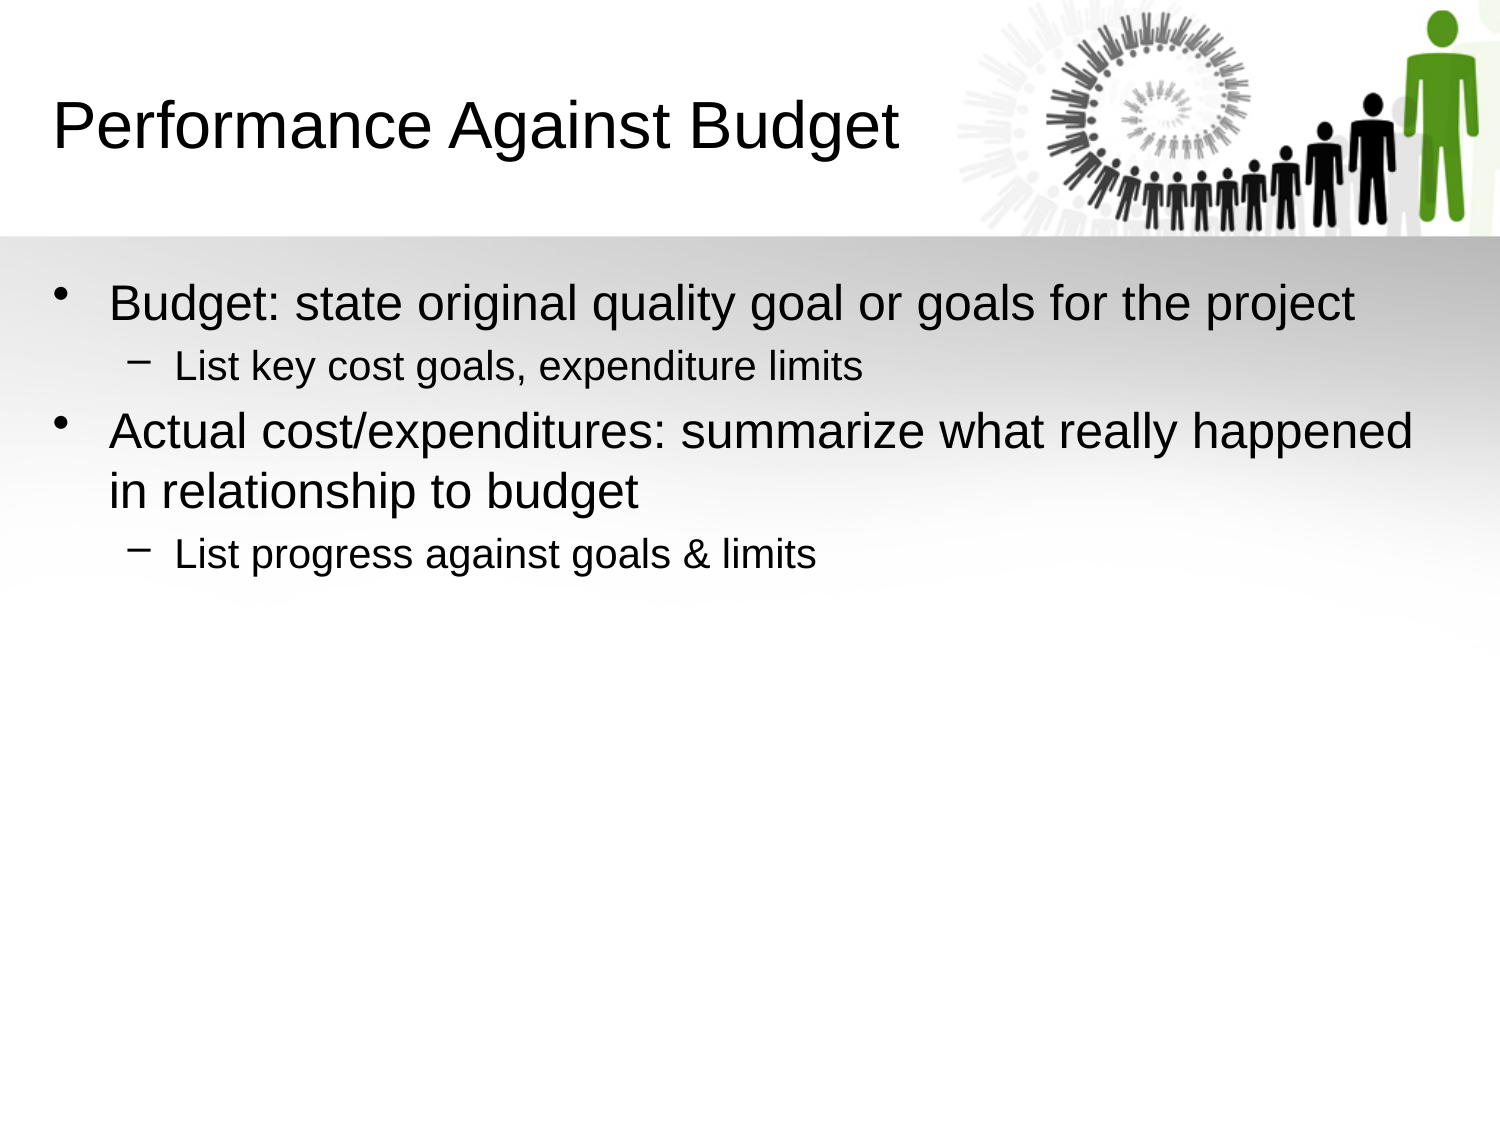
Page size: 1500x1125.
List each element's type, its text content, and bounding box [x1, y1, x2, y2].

picture [0, 0, 1500, 1125]
title Performance Against Budget [37, 21, 1025, 222]
list Budget: state original quality goal or goals for the project List key cost goals, expenditure limits Actual cost/expenditures: summarize what really happened in relationship to budget List progress against goals & limits [37, 262, 1463, 988]
